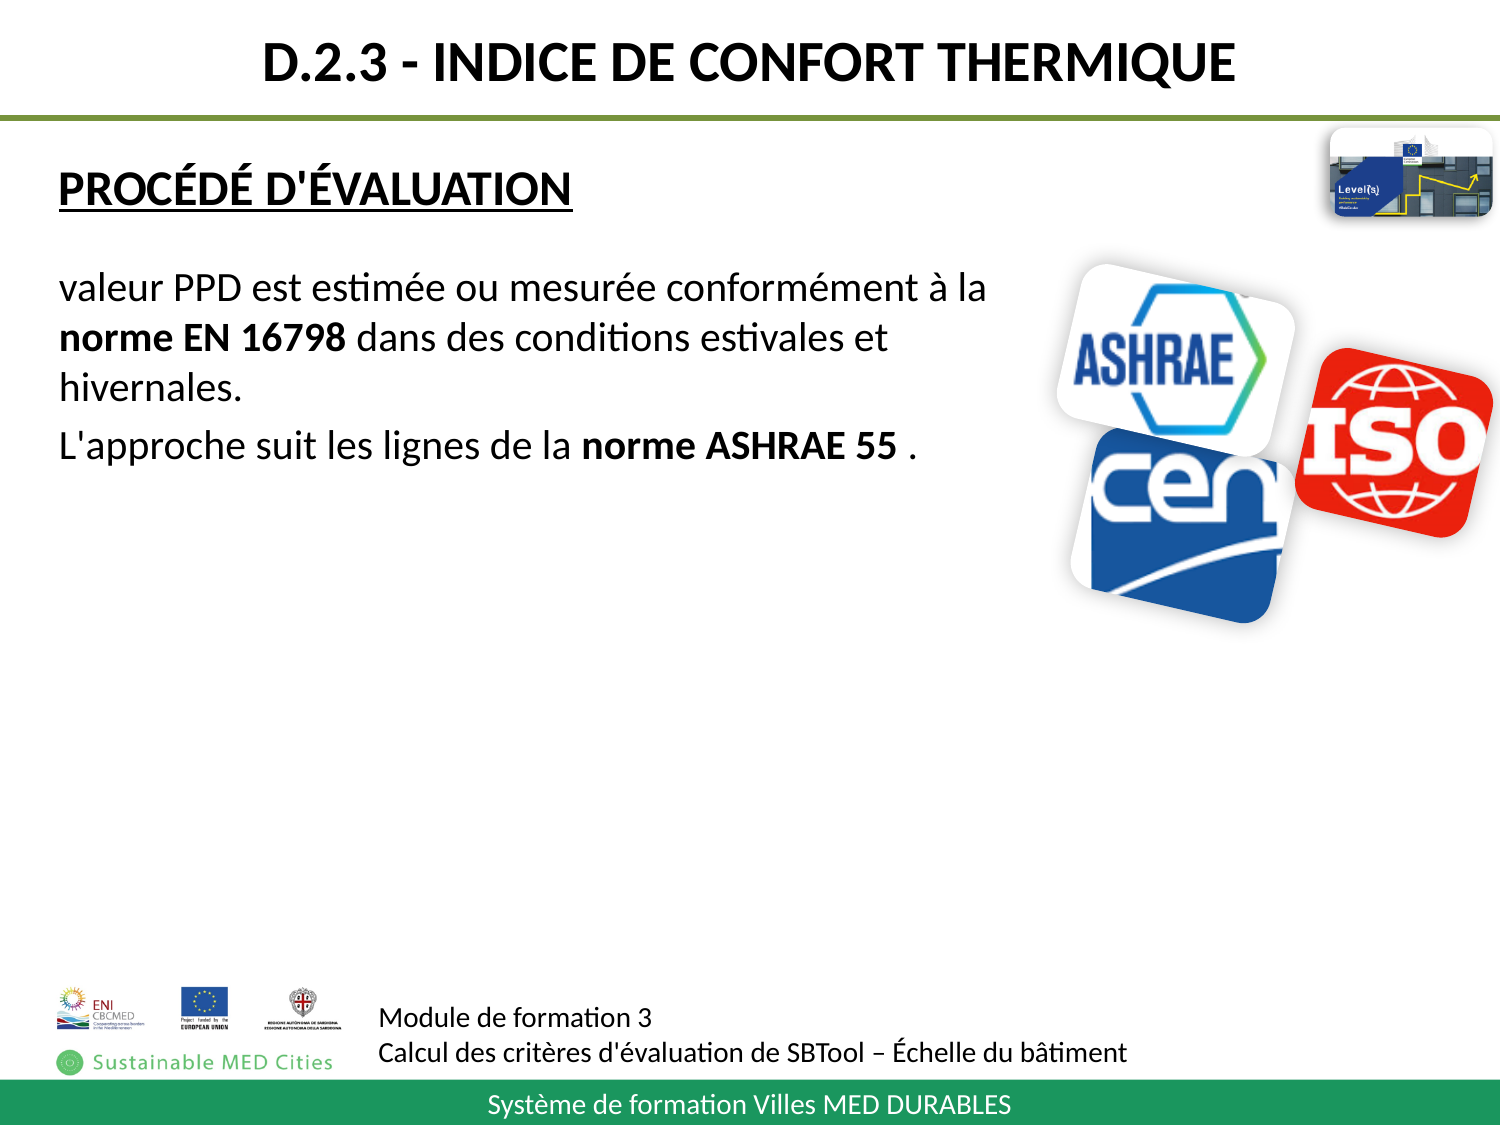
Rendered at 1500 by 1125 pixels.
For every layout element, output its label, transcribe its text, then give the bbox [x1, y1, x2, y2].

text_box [0, 972, 1500, 1125]
picture [1329, 127, 1493, 217]
picture [1056, 264, 1494, 624]
text_box PROCÉDÉ D'ÉVALUATION [43, 147, 1331, 235]
text_box valeur PPD est estimée ou mesurée conformément à la norme EN 16798 dans des conditions estivales et hivernales. L'approche suit les lignes de la norme ASHRAE 55 . [43, 251, 1046, 815]
title D.2.3 - INDICE DE CONFORT THERMIQUE [0, 0, 1500, 117]
